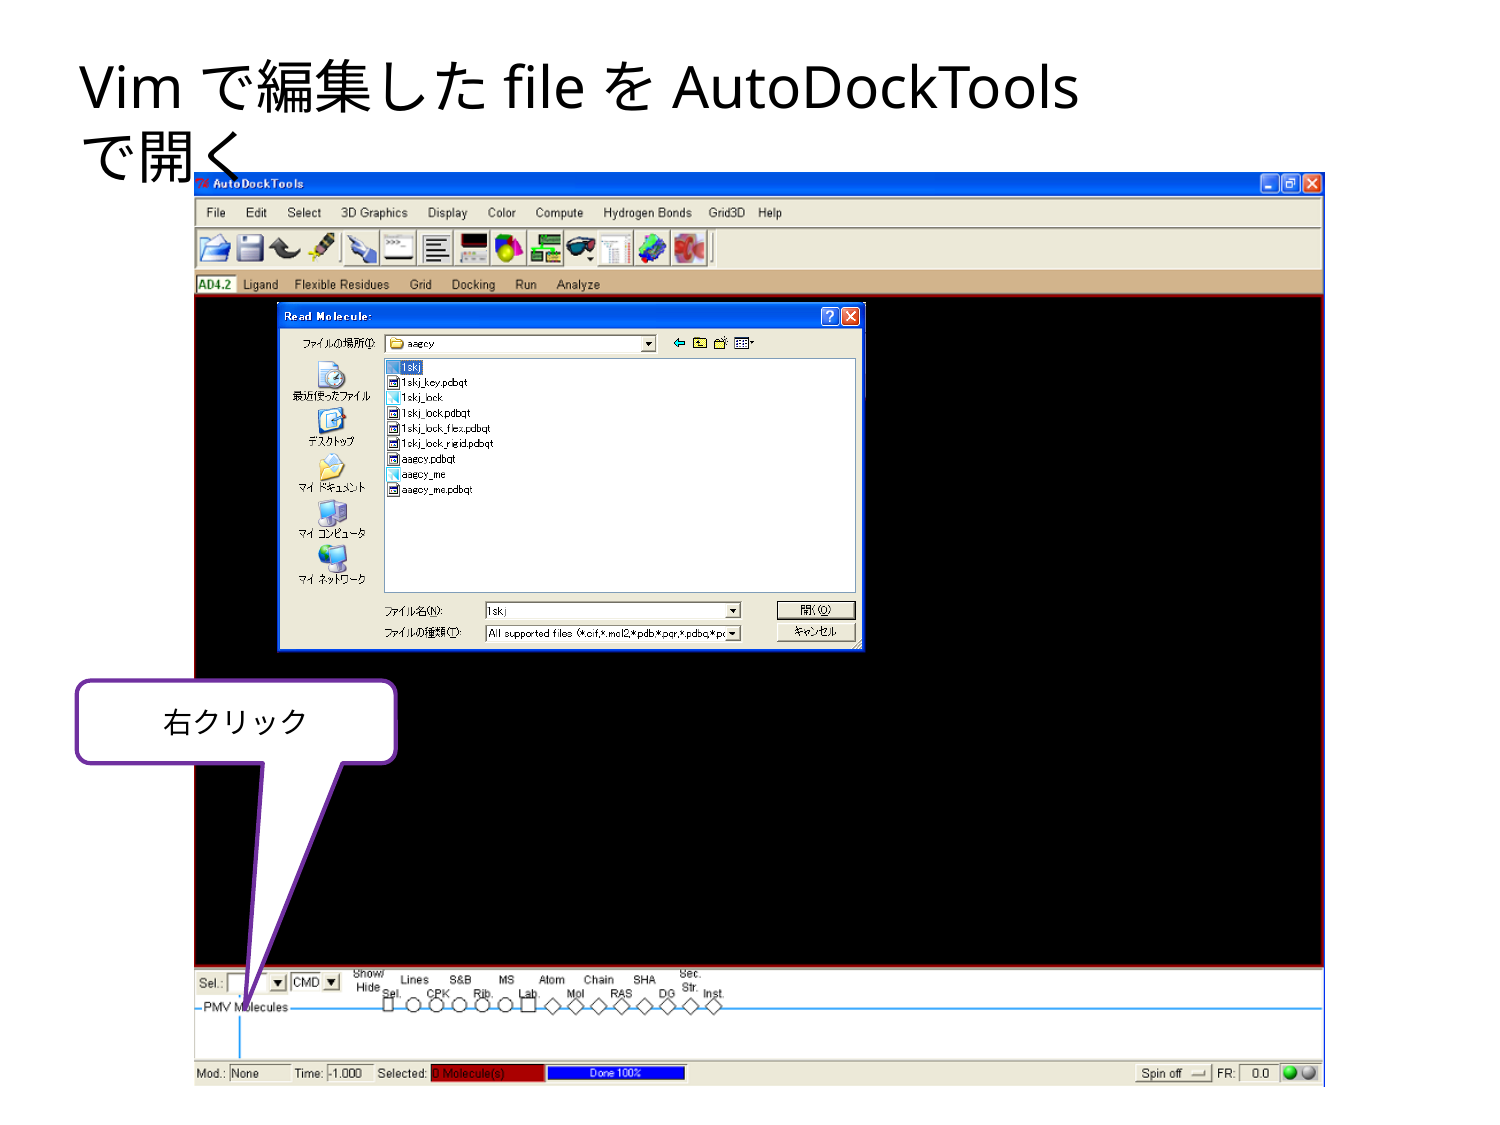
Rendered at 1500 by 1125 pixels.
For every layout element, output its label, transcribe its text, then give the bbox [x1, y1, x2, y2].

picture [194, 172, 1326, 1087]
text_box Vimで編集したfileをAutoDockToolsで開く [64, 42, 1152, 198]
text_box 右クリック [74, 678, 189, 766]
